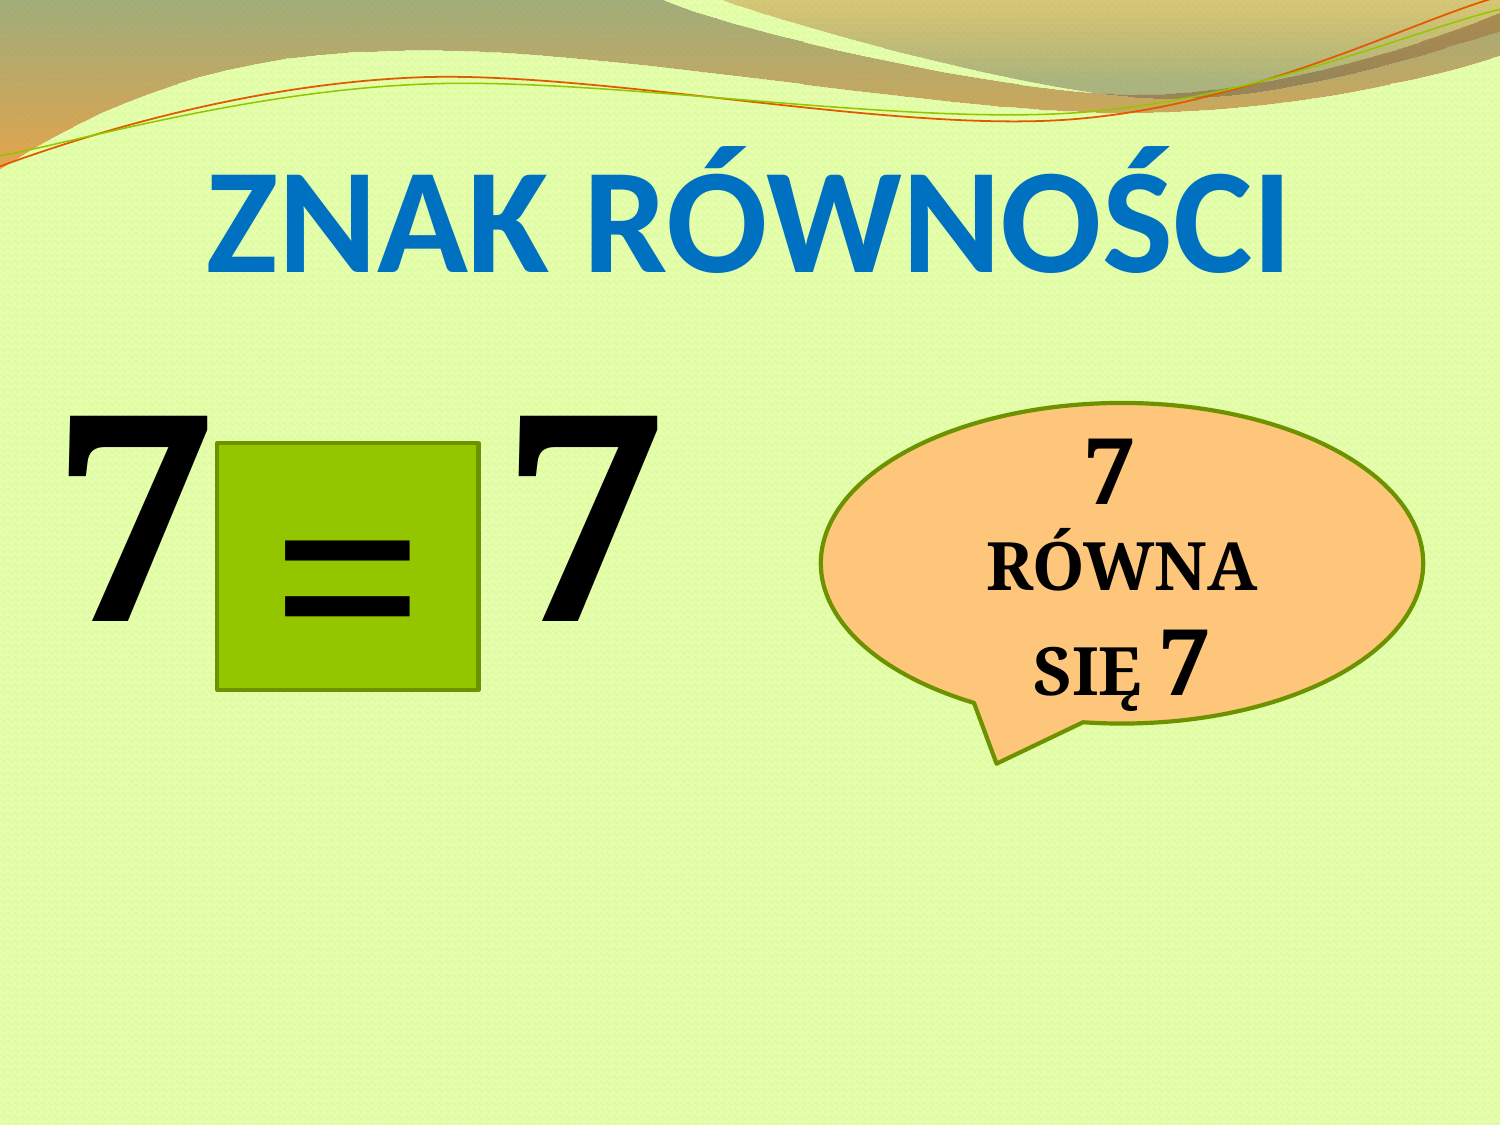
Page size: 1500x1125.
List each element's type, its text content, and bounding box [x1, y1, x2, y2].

text_box 7 RÓWNA SIĘ 7 [818, 400, 1426, 766]
text_box = [215, 441, 481, 692]
text_box 7 [492, 326, 683, 686]
text_box 7 [41, 326, 232, 686]
title ZNAK RÓWNOŚCI [75, 115, 1425, 303]
